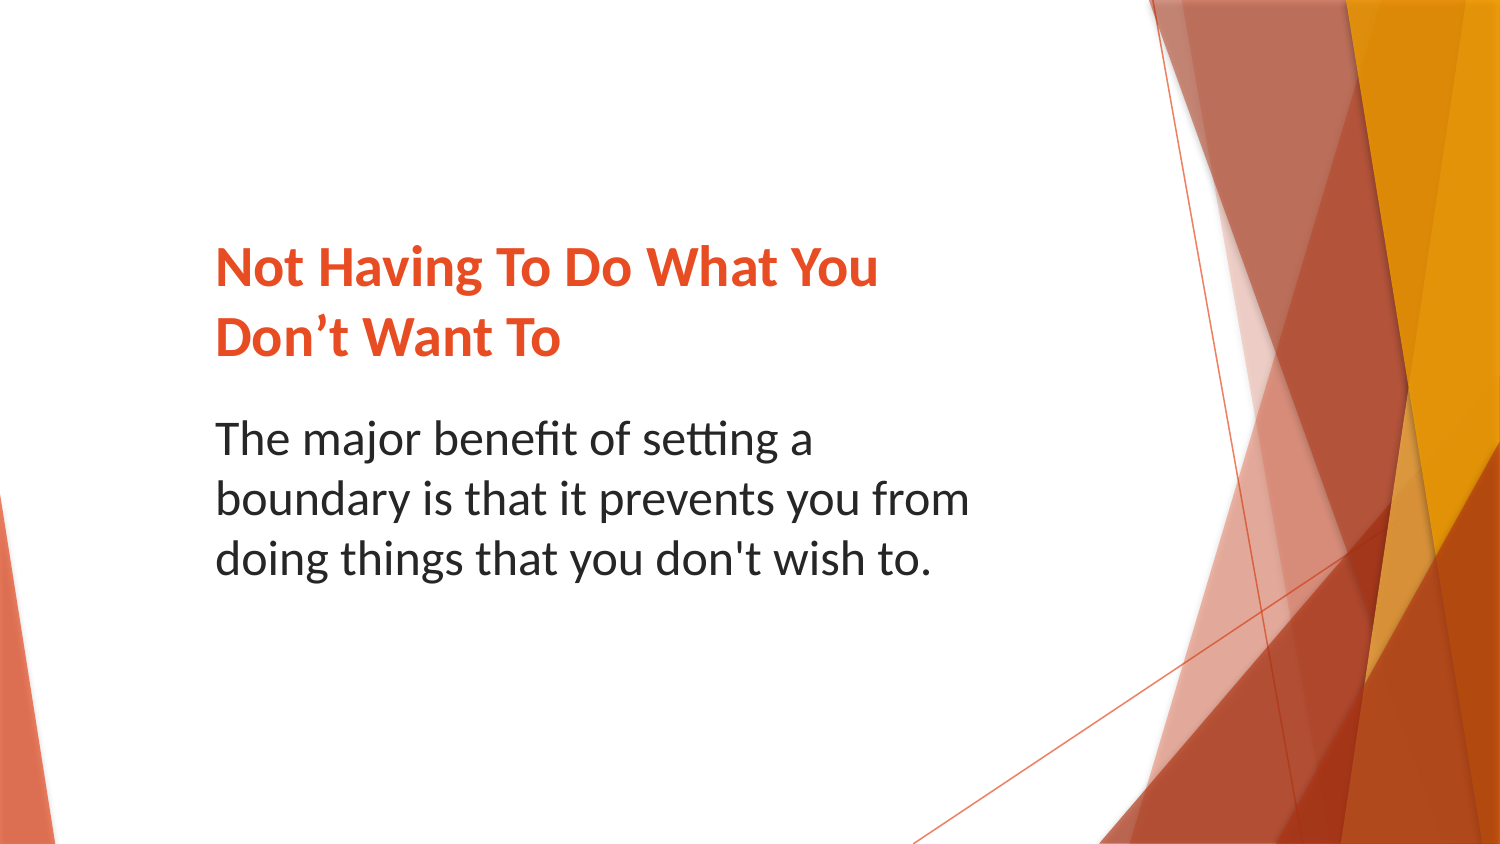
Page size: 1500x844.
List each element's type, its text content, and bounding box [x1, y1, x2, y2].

title Not Having To Do What You Don’t Want To [200, 221, 1258, 391]
list The major benefit of setting a boundary is that it prevents you from doing things that you don't wish to. [200, 398, 998, 824]
